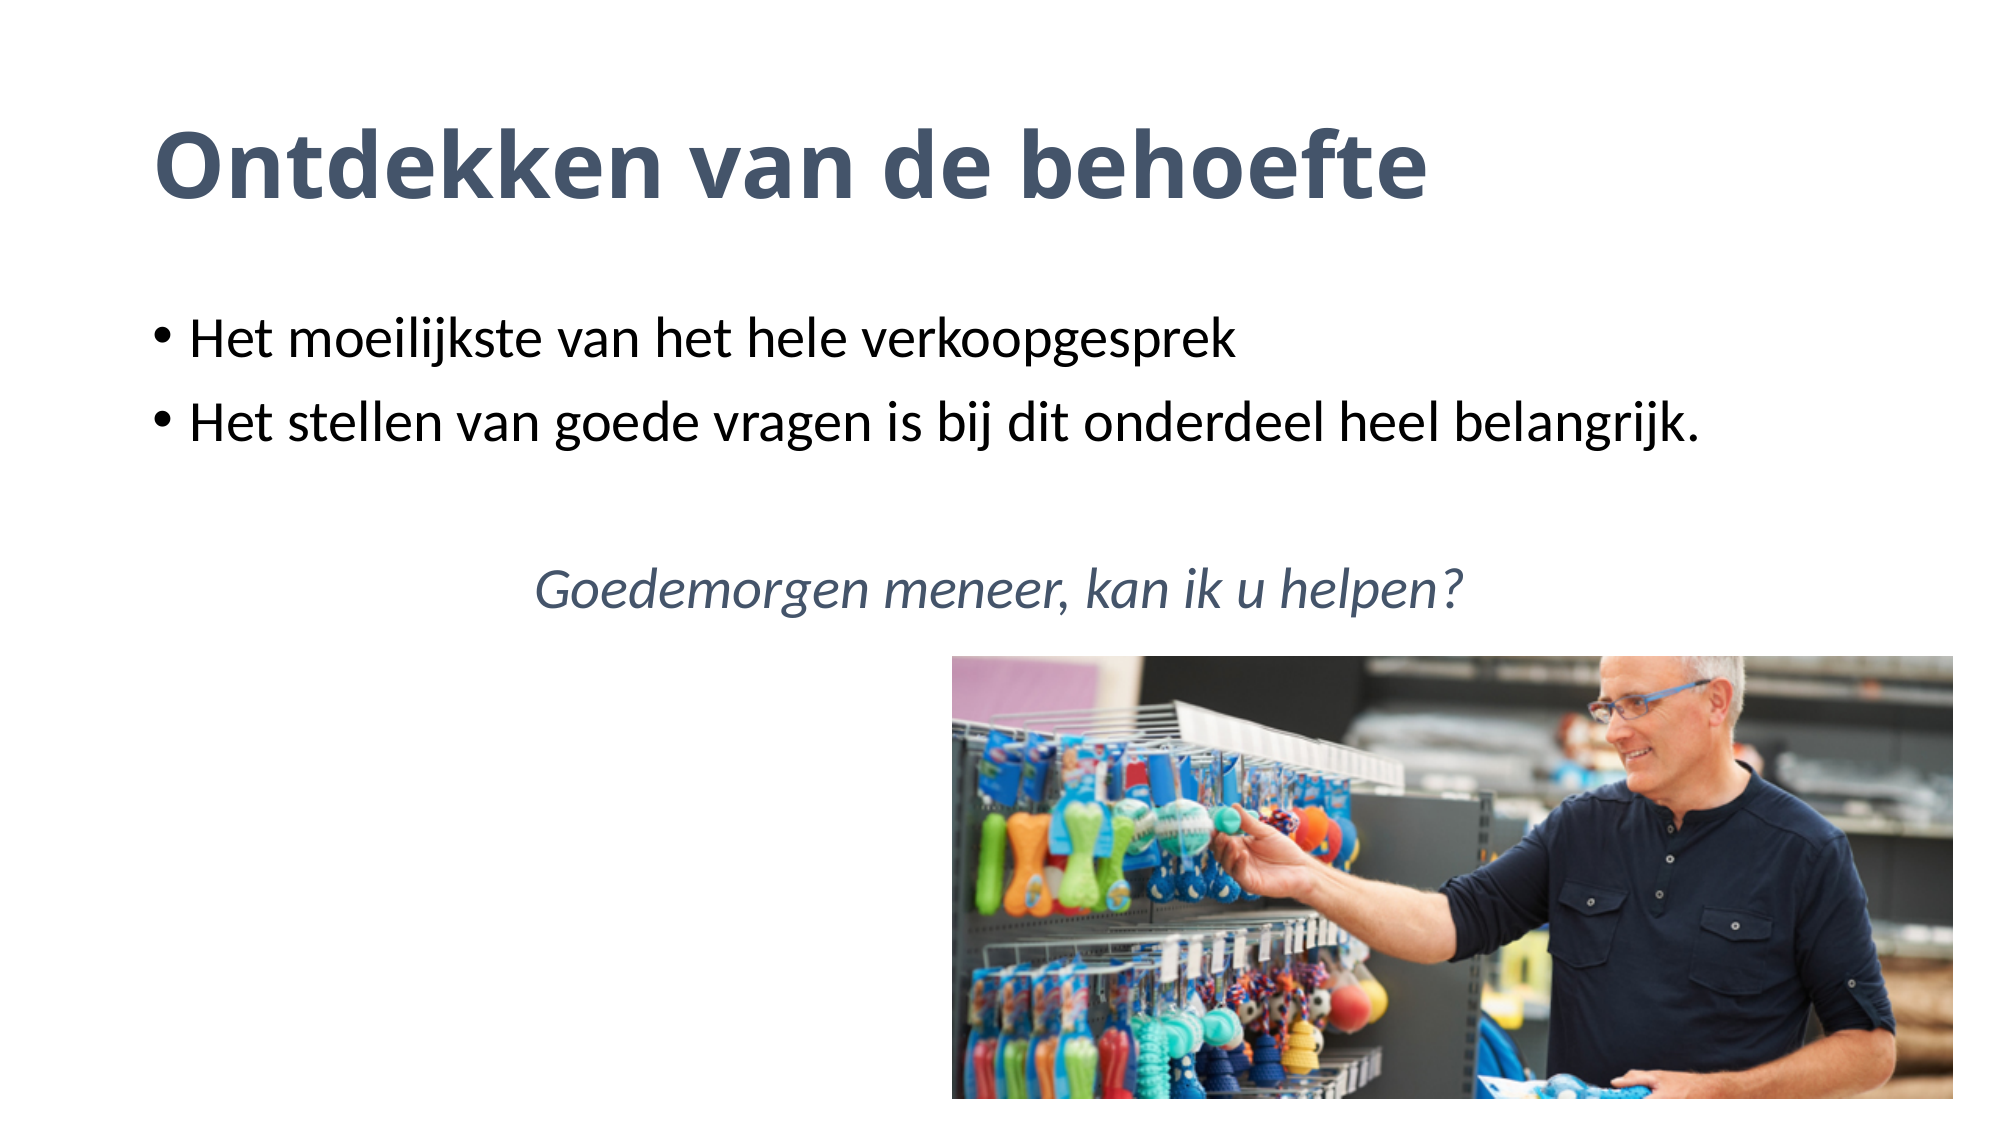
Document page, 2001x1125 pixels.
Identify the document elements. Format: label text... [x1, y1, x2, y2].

list Het moeilijkste van het hele verkoopgesprek Het stellen van goede vragen is bij dit onderdeel heel belangrijk. Goedemorgen meneer, kan ik u helpen? [137, 299, 1863, 1014]
picture [952, 656, 1953, 1099]
title Ontdekken van de behoefte [137, 59, 1863, 278]
